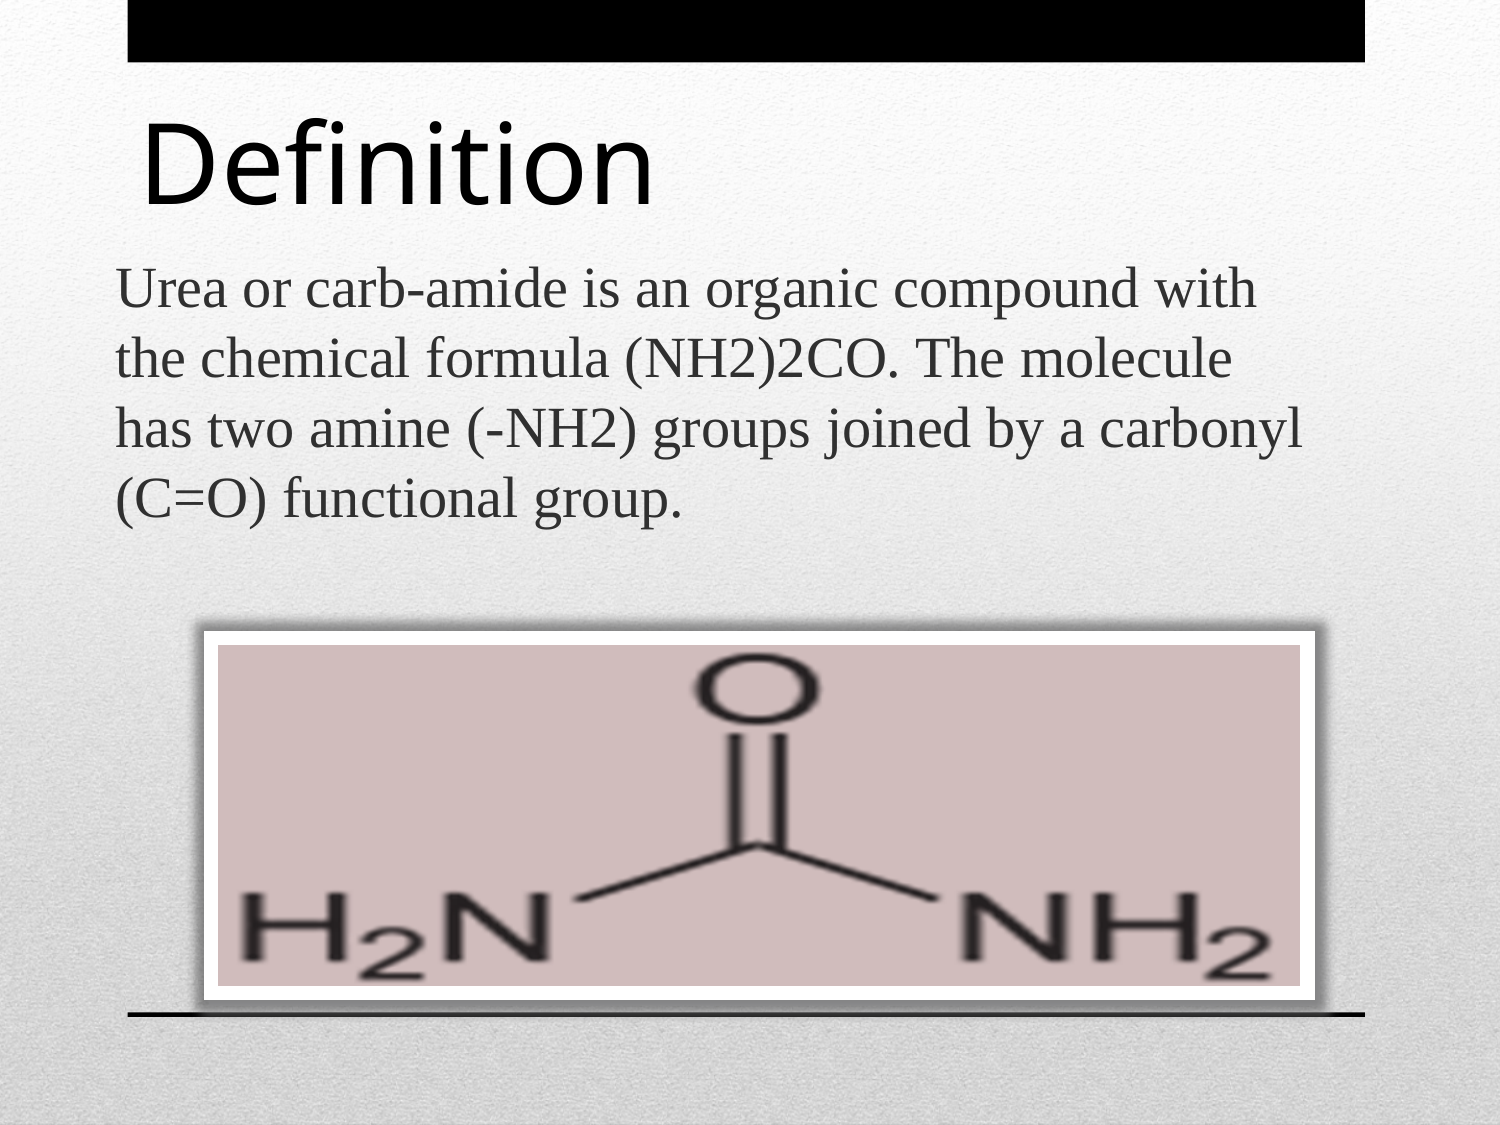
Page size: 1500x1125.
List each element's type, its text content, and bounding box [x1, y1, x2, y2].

title Definition [123, 0, 1237, 196]
list Urea or carb-amide is an organic compound with the chemical formula (NH2)2CO. The molecule has two amine (-NH2) groups joined by a carbonyl (C=O) functional group. [100, 196, 1338, 1072]
picture [217, 644, 1301, 987]
